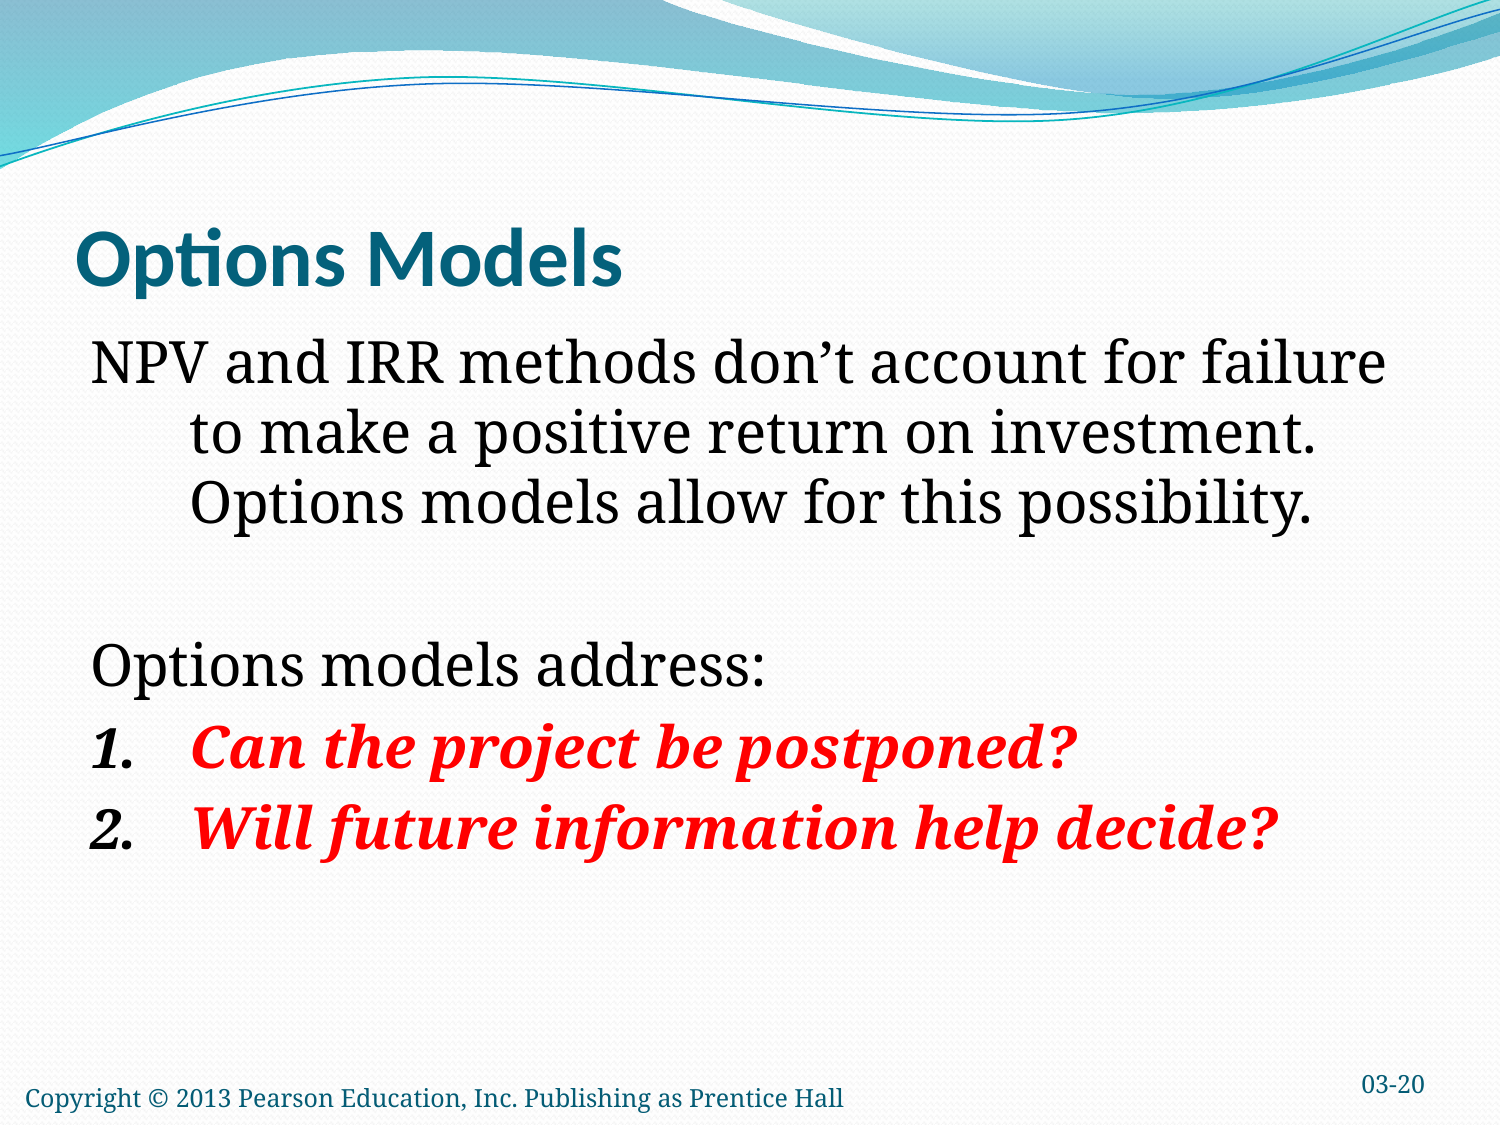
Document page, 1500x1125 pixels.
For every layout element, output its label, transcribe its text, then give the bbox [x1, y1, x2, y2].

slide_number 03-20 [1299, 1042, 1425, 1103]
title Options Models [74, 115, 1426, 304]
list NPV and IRR methods don’t account for failure to make a positive return on investment. Options models allow for this possibility. Options models address: Can the project be postponed? Will future information help decide? [74, 317, 1426, 1038]
